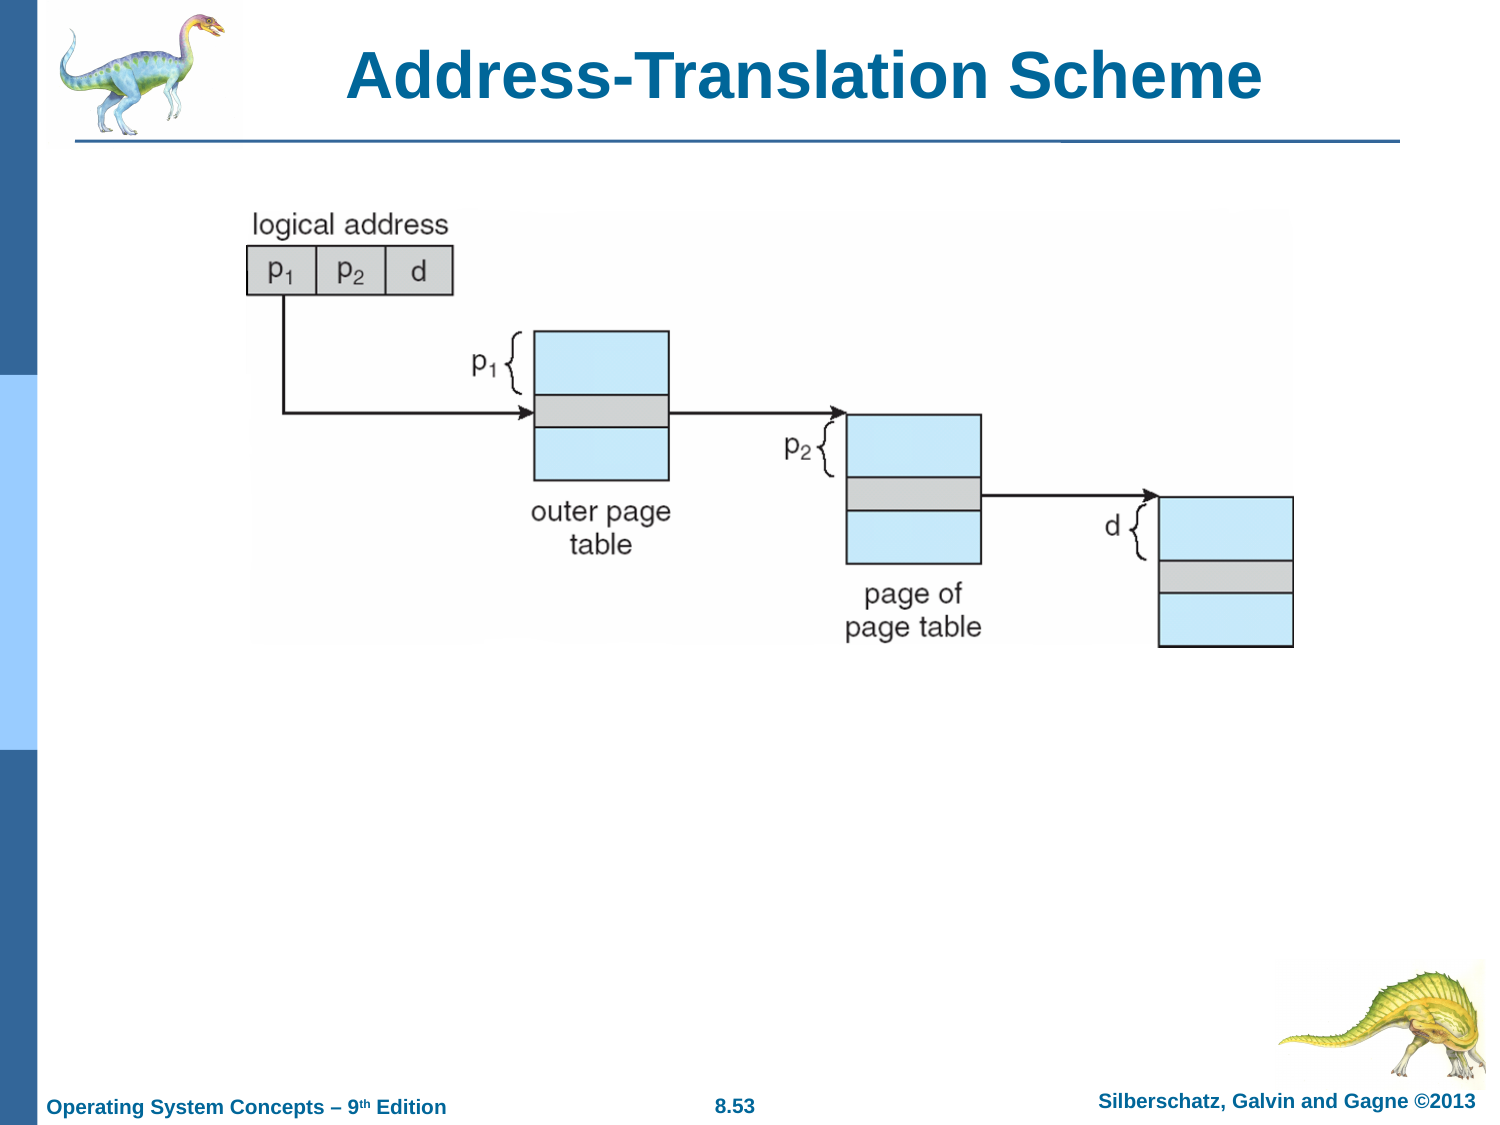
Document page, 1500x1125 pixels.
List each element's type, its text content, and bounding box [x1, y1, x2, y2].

picture [1275, 959, 1486, 1090]
title Address-Translation Scheme [184, 24, 1426, 120]
picture [46, 0, 243, 149]
picture [245, 206, 1294, 649]
